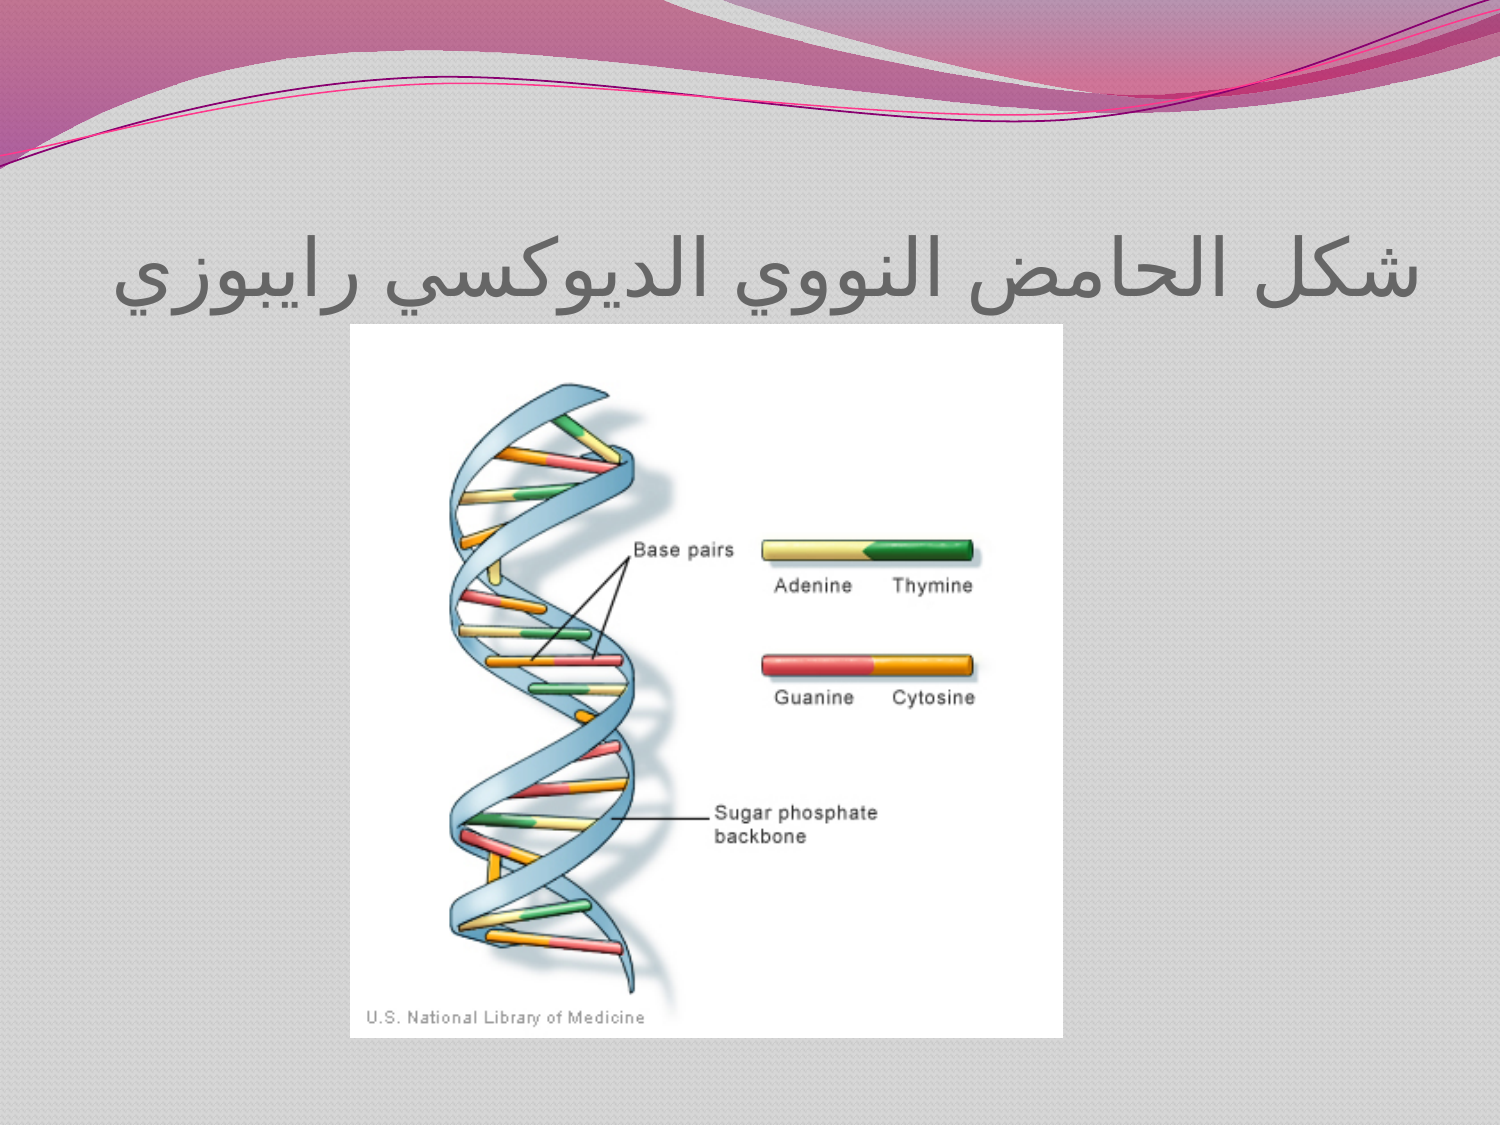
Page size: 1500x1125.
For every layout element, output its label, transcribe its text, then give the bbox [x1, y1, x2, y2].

title شكل الحامض النووي الديوكسي رايبوزي [75, 125, 1425, 313]
picture [349, 324, 1063, 1038]
